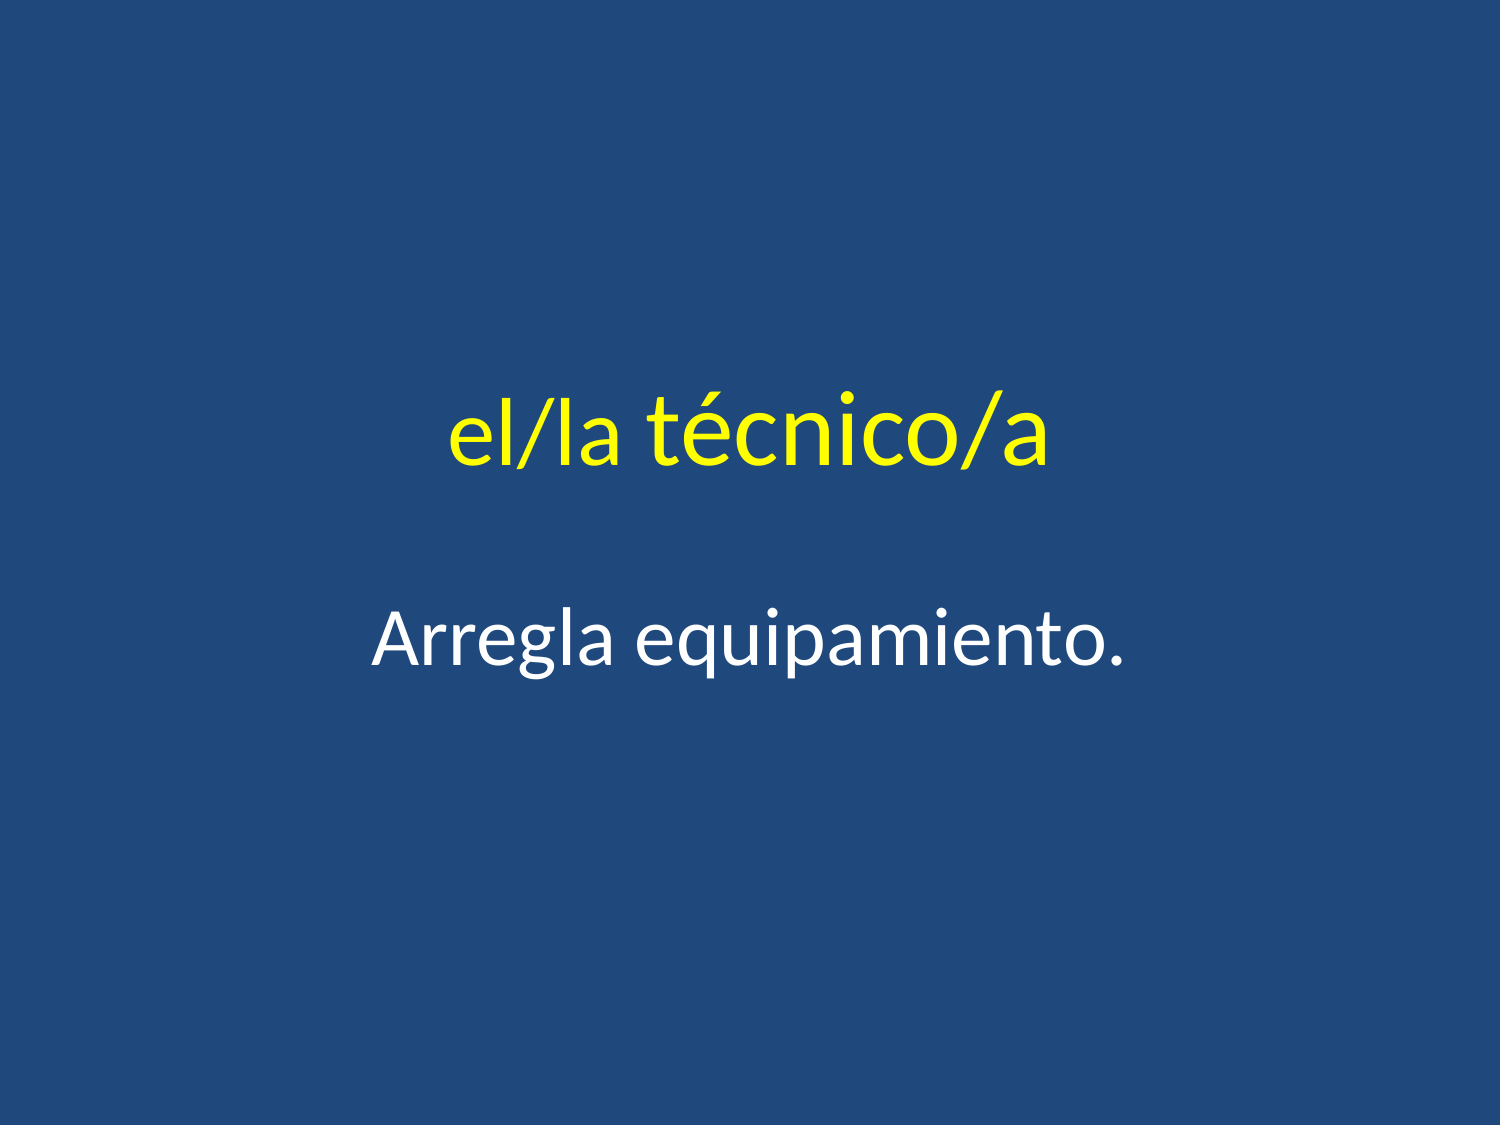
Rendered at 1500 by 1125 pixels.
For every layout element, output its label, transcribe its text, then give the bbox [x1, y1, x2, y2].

title el/la técnico/a [112, 349, 1388, 591]
subtitle Arregla equipamiento. [225, 575, 1275, 863]
